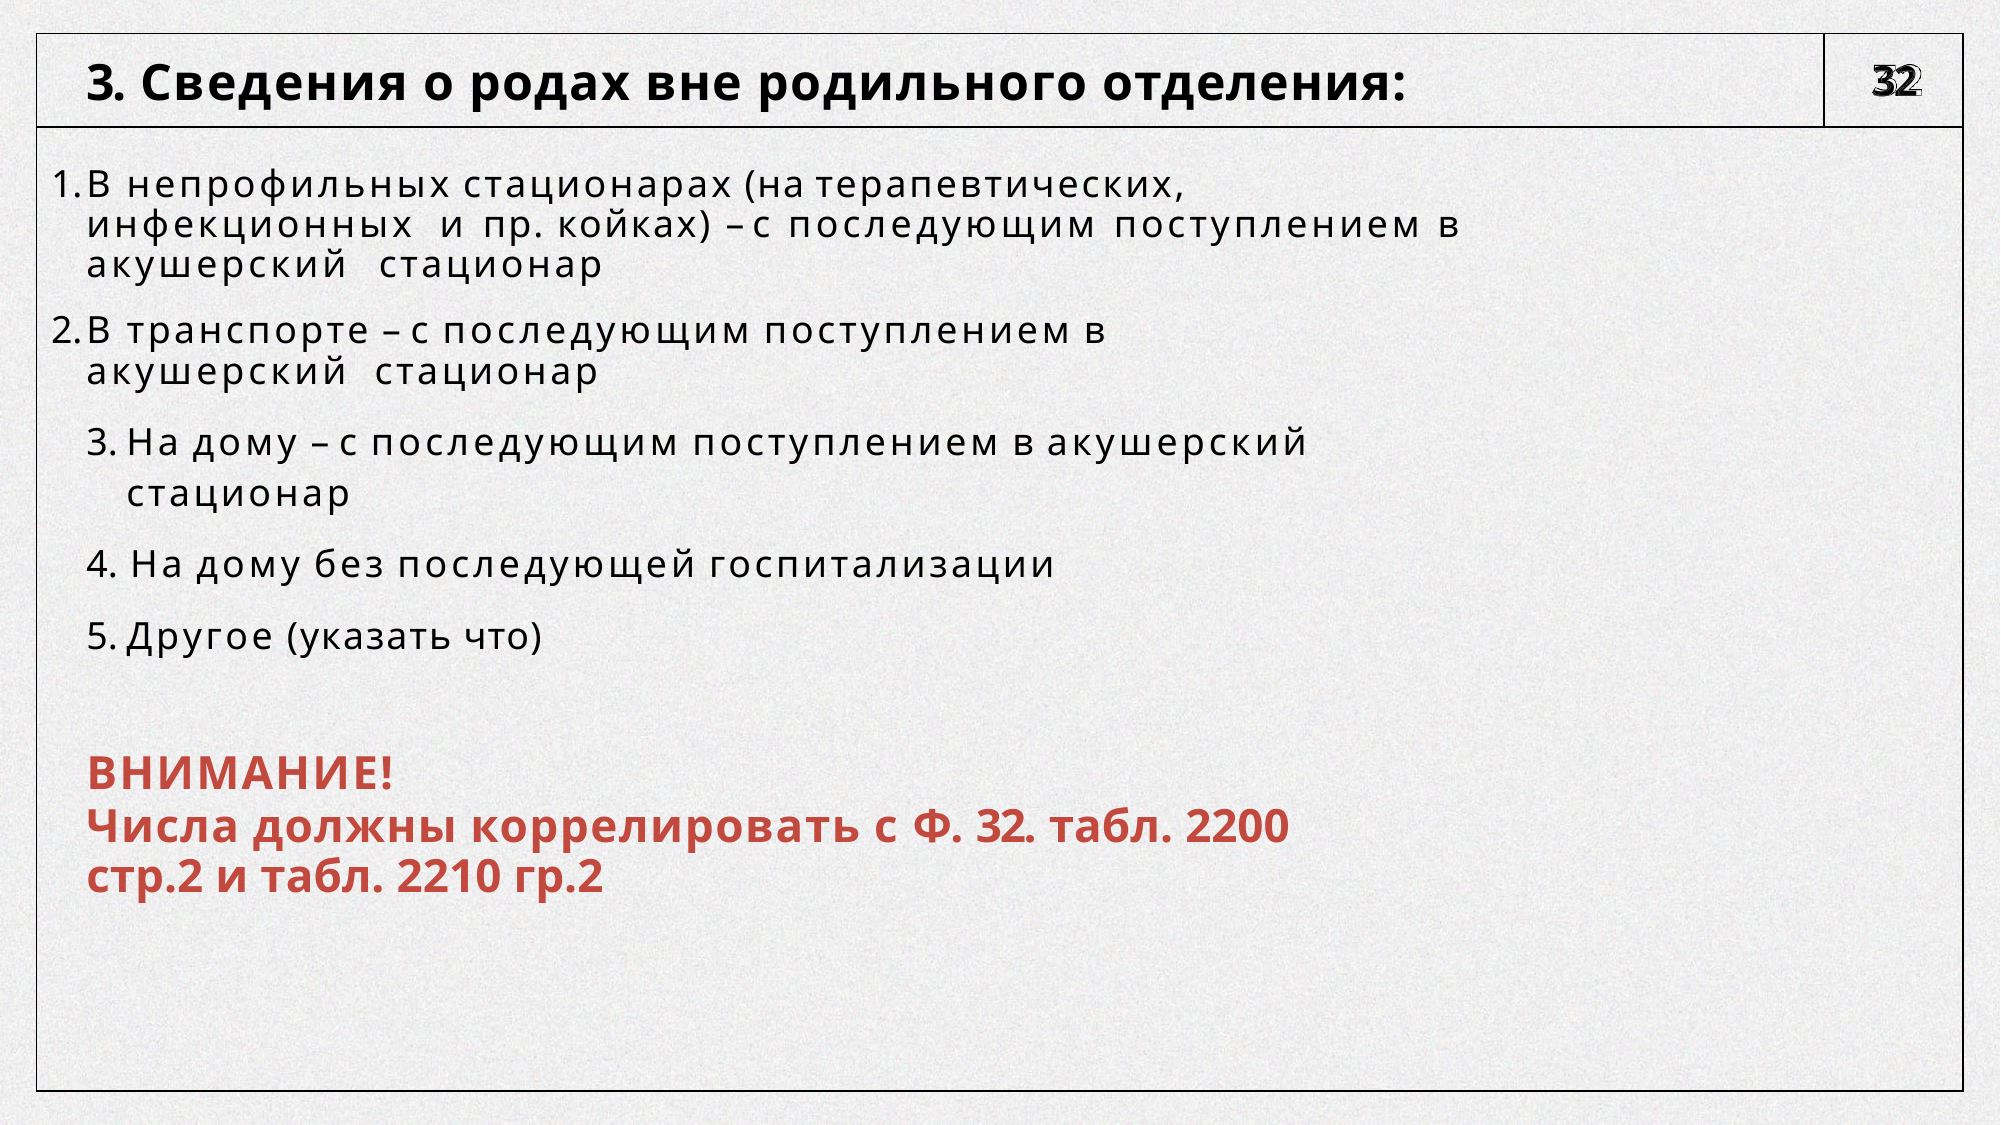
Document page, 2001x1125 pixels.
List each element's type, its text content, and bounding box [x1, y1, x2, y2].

table_cell В непрофильных стационарах (на терапевтических, инфекционных и пр. койках) – с последующим поступлением в акушерский стационар В транспорте – с последующим поступлением в акушерский стационар На дому – с последующим поступлением в акушерский стационар На дому без последующей госпитализации Другое (указать что) ВНИМАНИЕ! Числа должны коррелировать с Ф. 32. табл. 2200 стр.2 и табл. 2210 гр.2 [37, 128, 1962, 1090]
table_header 32 [1825, 34, 1962, 126]
table_header 3. Сведения о родах вне родильного отделения: [37, 34, 1823, 126]
picture [0, 0, 2000, 1125]
